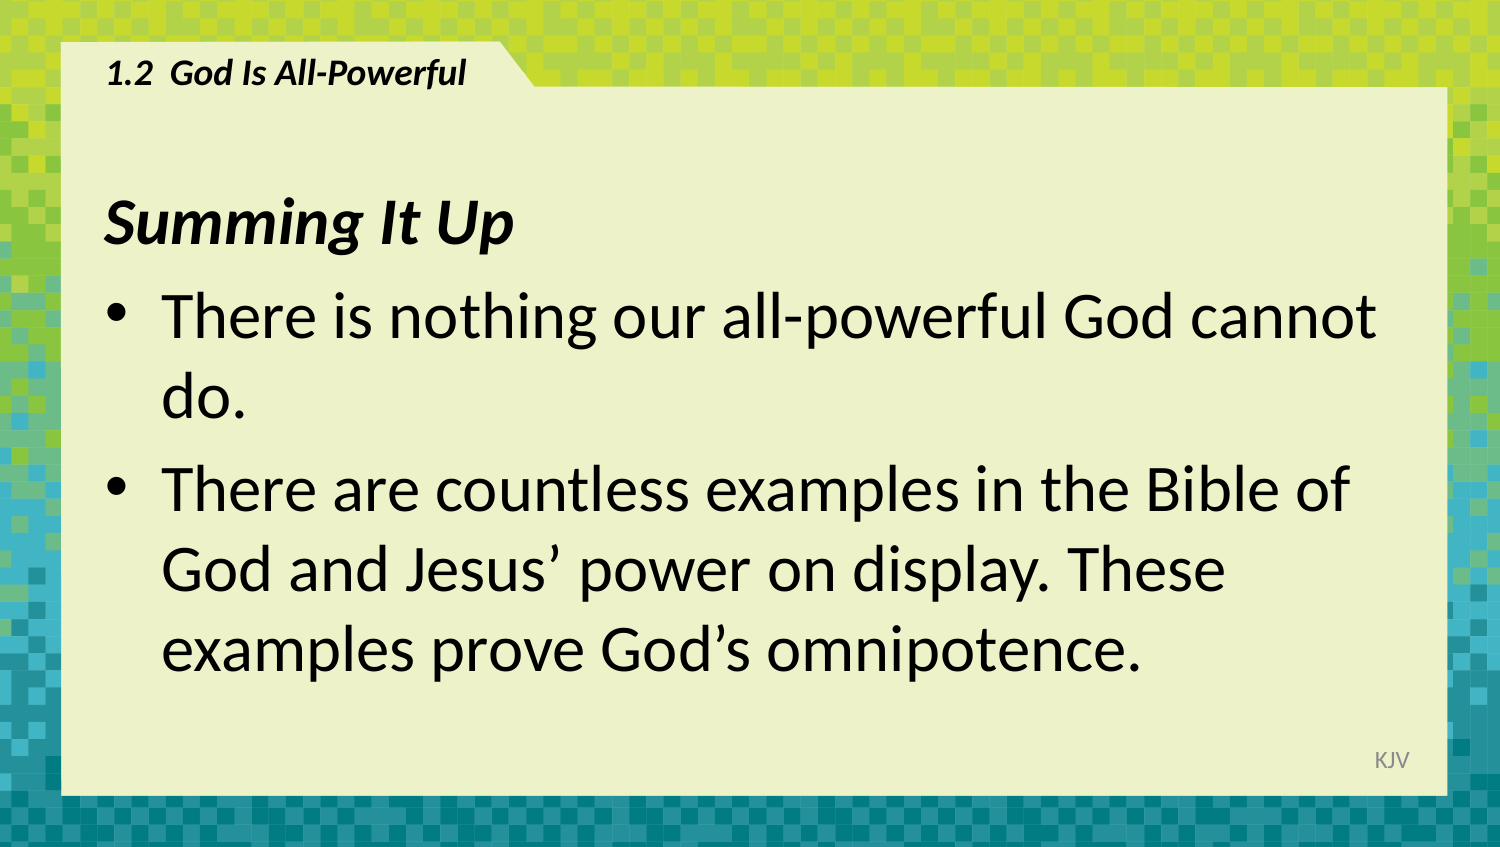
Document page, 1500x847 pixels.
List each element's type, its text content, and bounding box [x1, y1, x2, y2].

title 1.2 God Is All-Powerful [89, 33, 1420, 108]
footer KJV [950, 736, 1425, 782]
list Summing It Up There is nothing our all-powerful God cannot do. There are countless examples in the Bible of God and Jesus’ power on display. These examples prove God’s omnipotence. [89, 141, 1403, 722]
picture [0, 0, 1500, 847]
